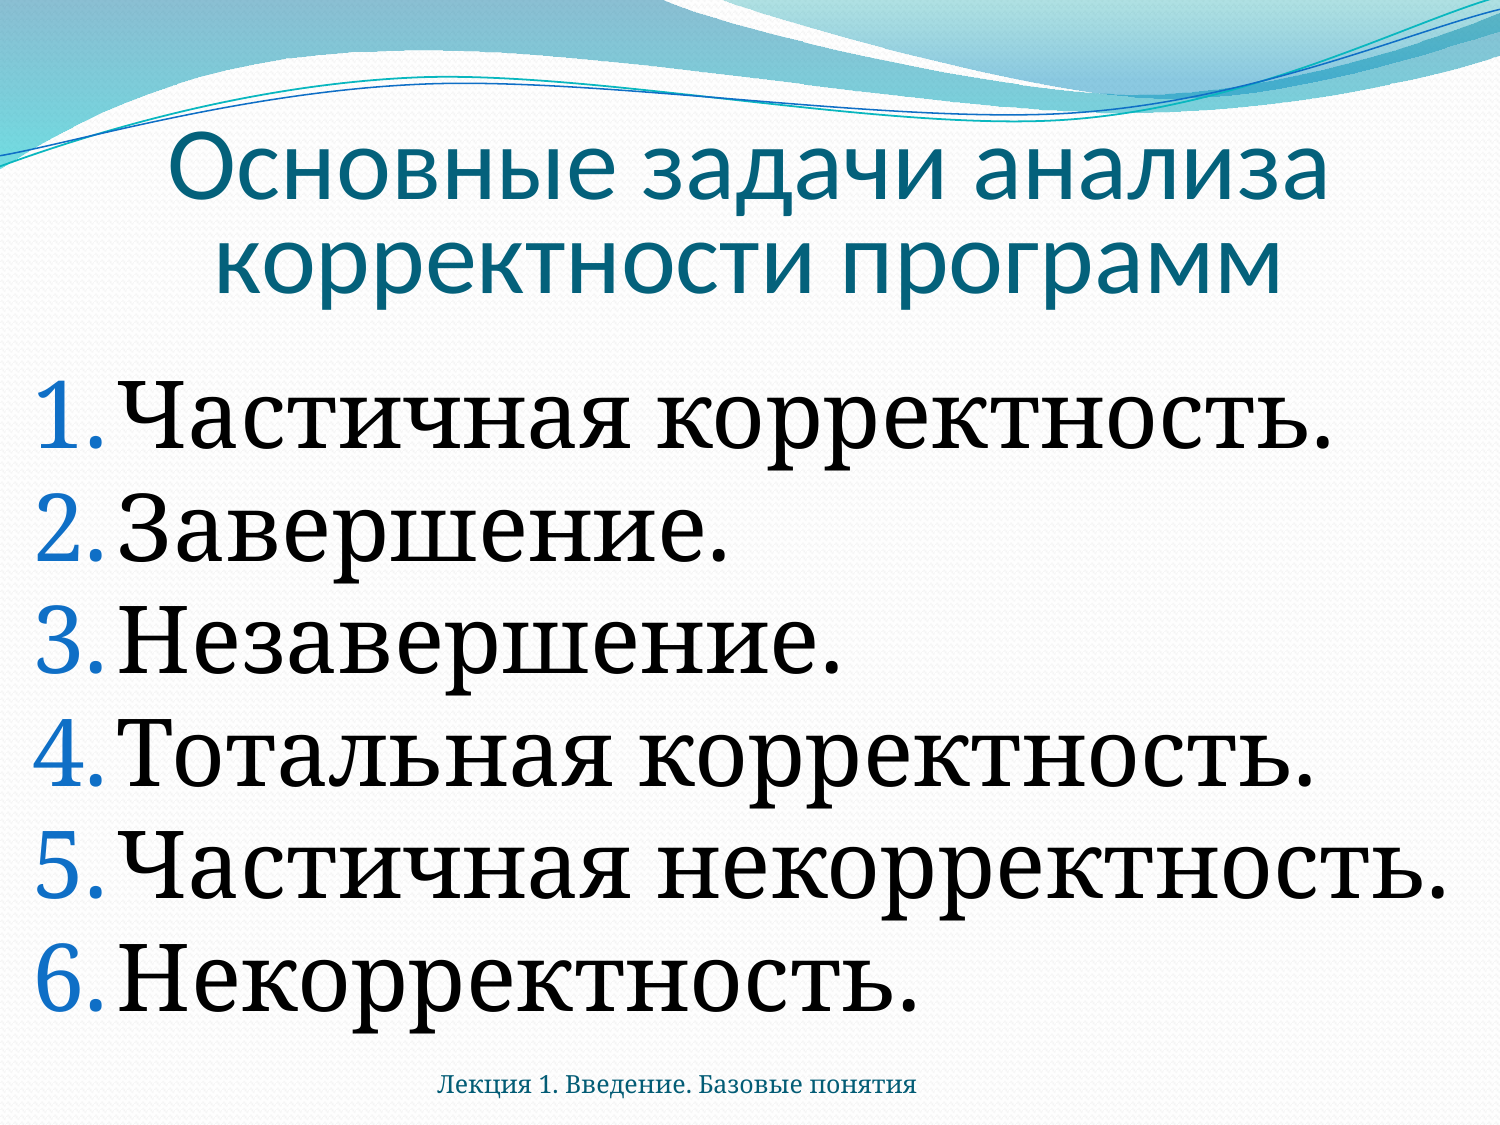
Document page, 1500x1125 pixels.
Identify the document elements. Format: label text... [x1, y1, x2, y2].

list Частичная корректность. Завершение. Незавершение. Тотальная корректность. Частичная некорректность. Некорректность. [17, 315, 1483, 1071]
footer Лекция 1. Введение. Базовые понятия [437, 1042, 988, 1103]
title Основные задачи анализа корректности программ [17, 78, 1483, 315]
